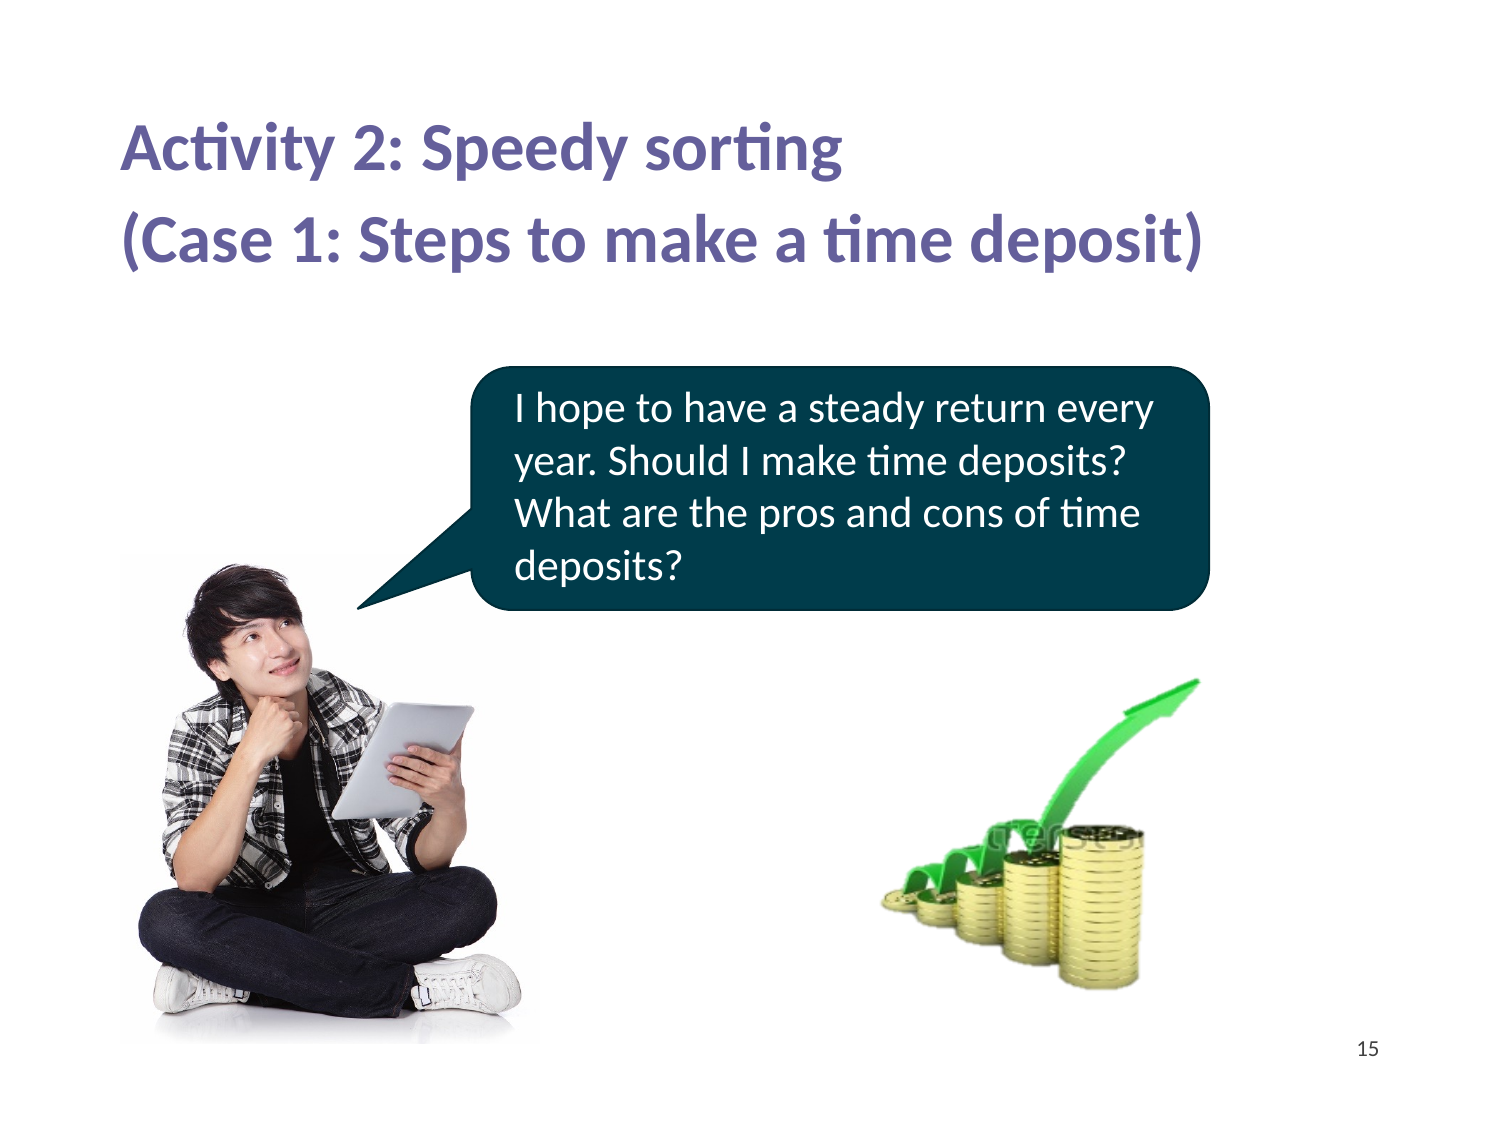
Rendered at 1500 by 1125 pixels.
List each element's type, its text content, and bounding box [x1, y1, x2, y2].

list Activity 2: Speedy sorting (Case 1: Steps to make a time deposit) [119, 112, 1381, 316]
picture [119, 553, 540, 1044]
picture [783, 638, 1303, 1044]
slide_number 15 [1353, 1035, 1381, 1062]
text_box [357, 301, 1221, 667]
